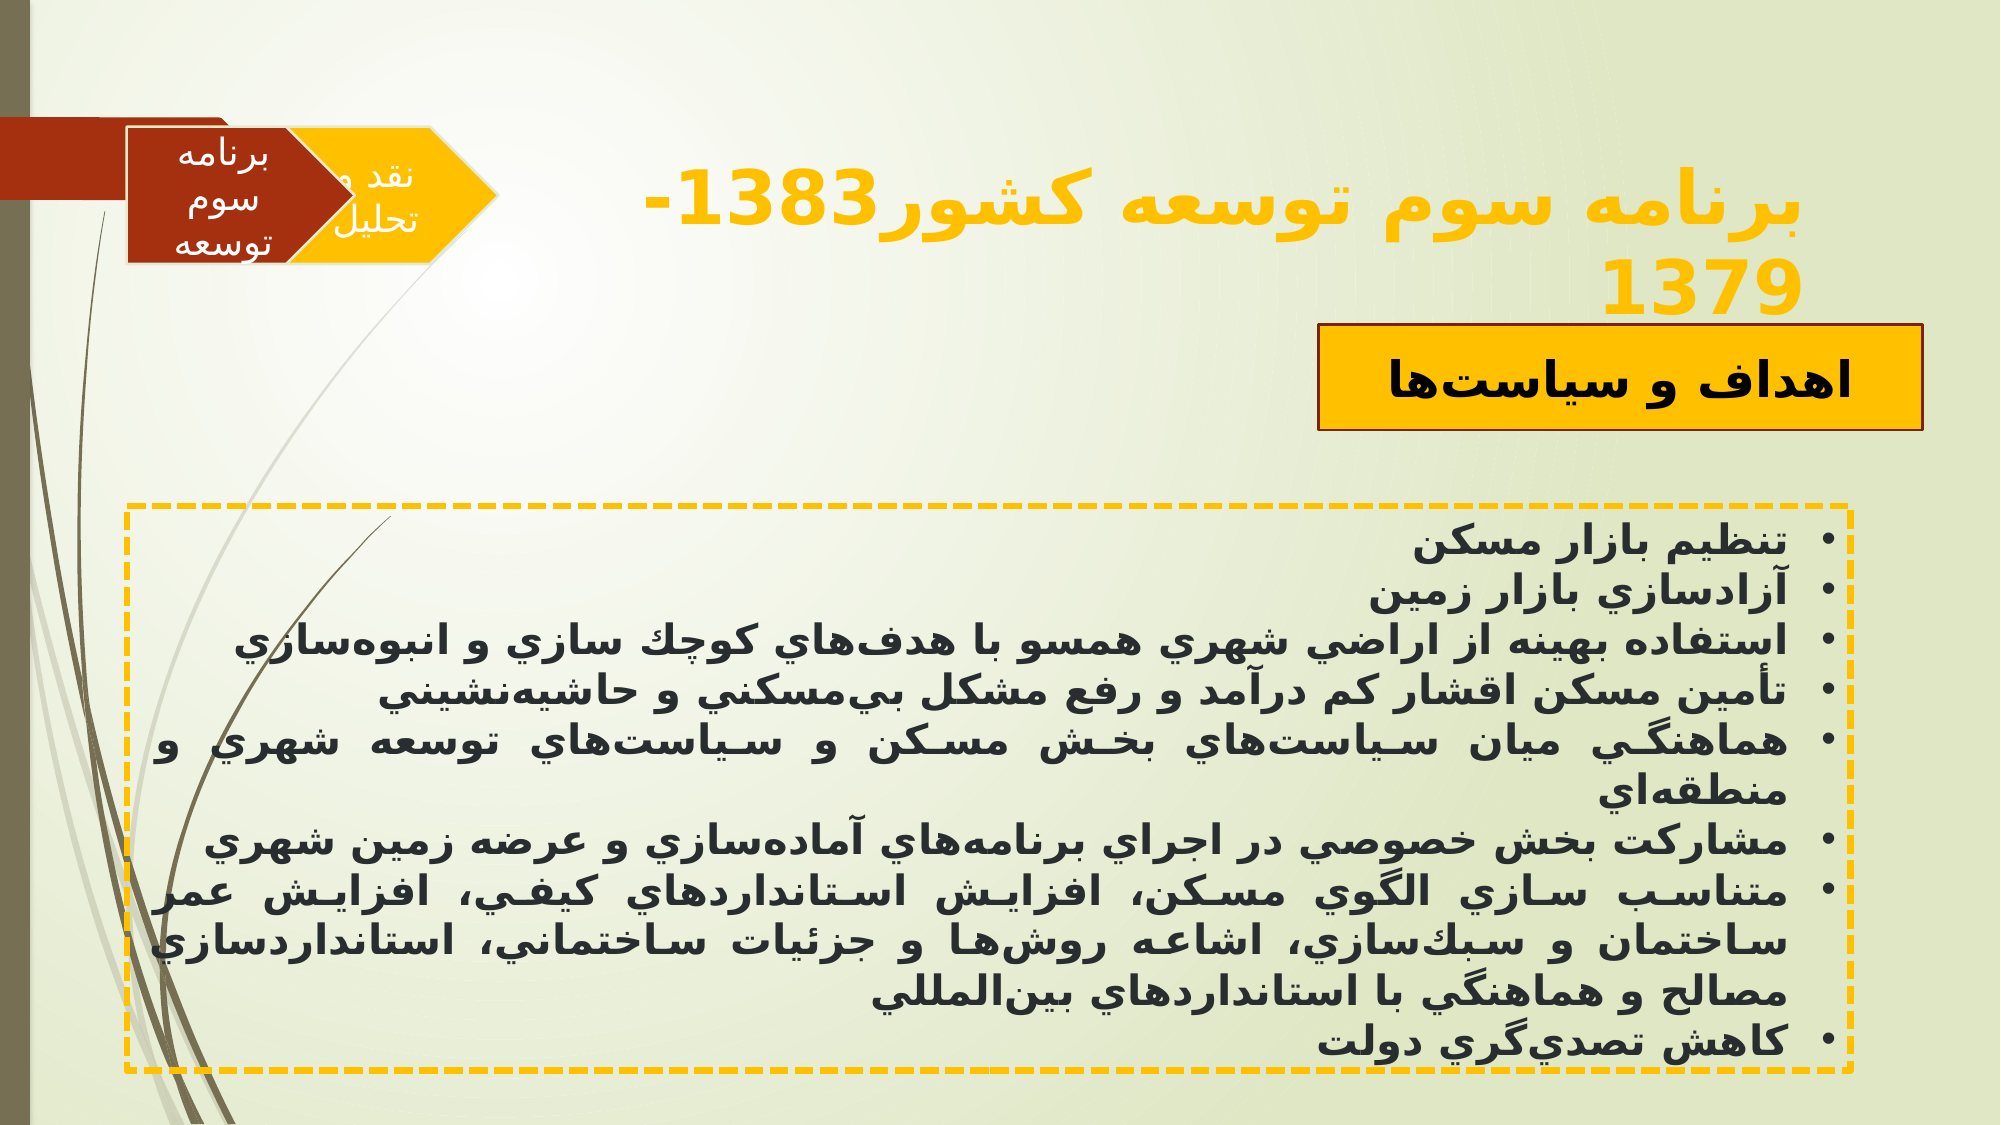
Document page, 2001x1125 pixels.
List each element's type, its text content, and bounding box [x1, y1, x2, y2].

text_box نقد و تحلیل [287, 125, 500, 266]
text_box برنامه سوم توسعه [125, 125, 356, 266]
text_box برنامه سوم توسعه كشور1383-1379 [498, 142, 1822, 338]
text_box تنظيم بازار مسكن آزادسازي بازار زمين استفاده بهينه از اراضي شهري همسو با هدف‌هاي كوچك سازي و انبوه‌سازي تأمين مسكن اقشار كم درآمد و رفع مشكل بي‌مسكني و حاشيه‌نشيني هماهنگي ميان سياست‌هاي بخش مسكن و سياست‌هاي توسعه شهري و منطقه‌اي مشاركت بخش خصوصي در اجراي برنامه‌هاي آماده‌سازي و عرضه زمين شهري متناسب سازي الگوي مسكن، افزايش استانداردهاي كيفي، افزايش عمر ساختمان و سبك‌سازي، اشاعه روش‌ها و جزئيات ساختماني، استانداردسازي مصالح و هماهنگي با استانداردهاي بين‌المللي كاهش تصدي‌گري دولت [126, 505, 1851, 1071]
text_box اهداف و سیاست‌ها [1317, 323, 1924, 431]
